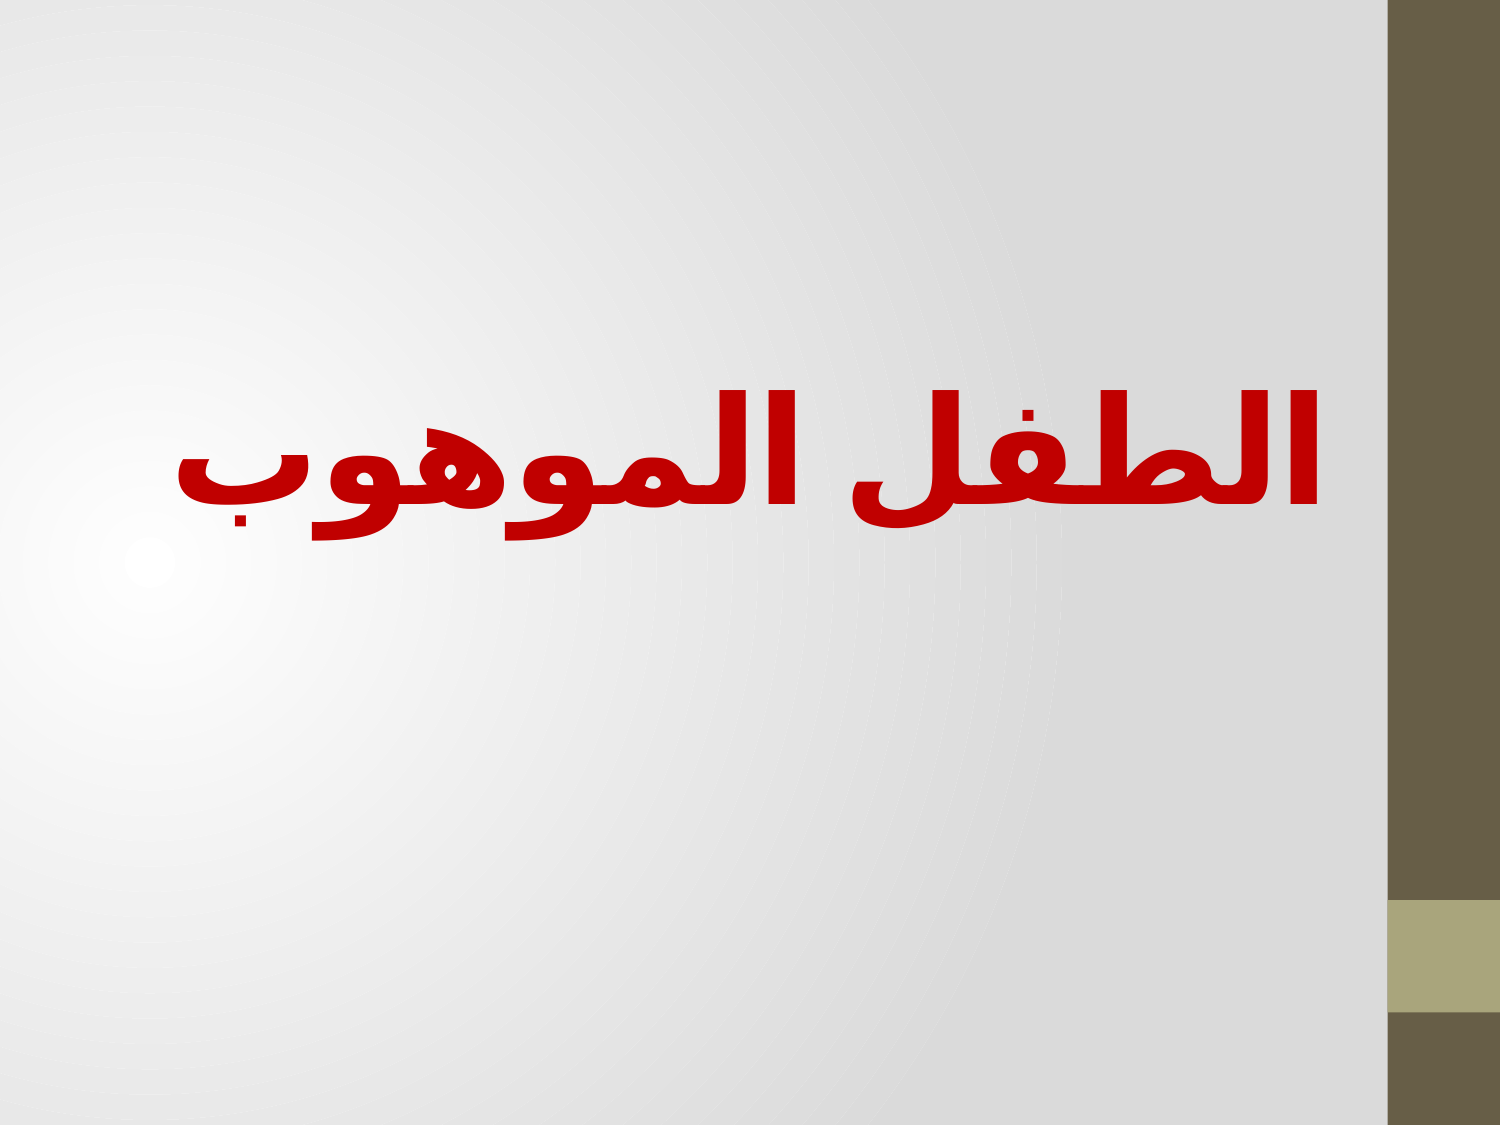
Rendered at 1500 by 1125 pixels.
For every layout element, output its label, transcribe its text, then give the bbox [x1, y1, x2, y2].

title الطفل الموهوب [112, 90, 1388, 1083]
